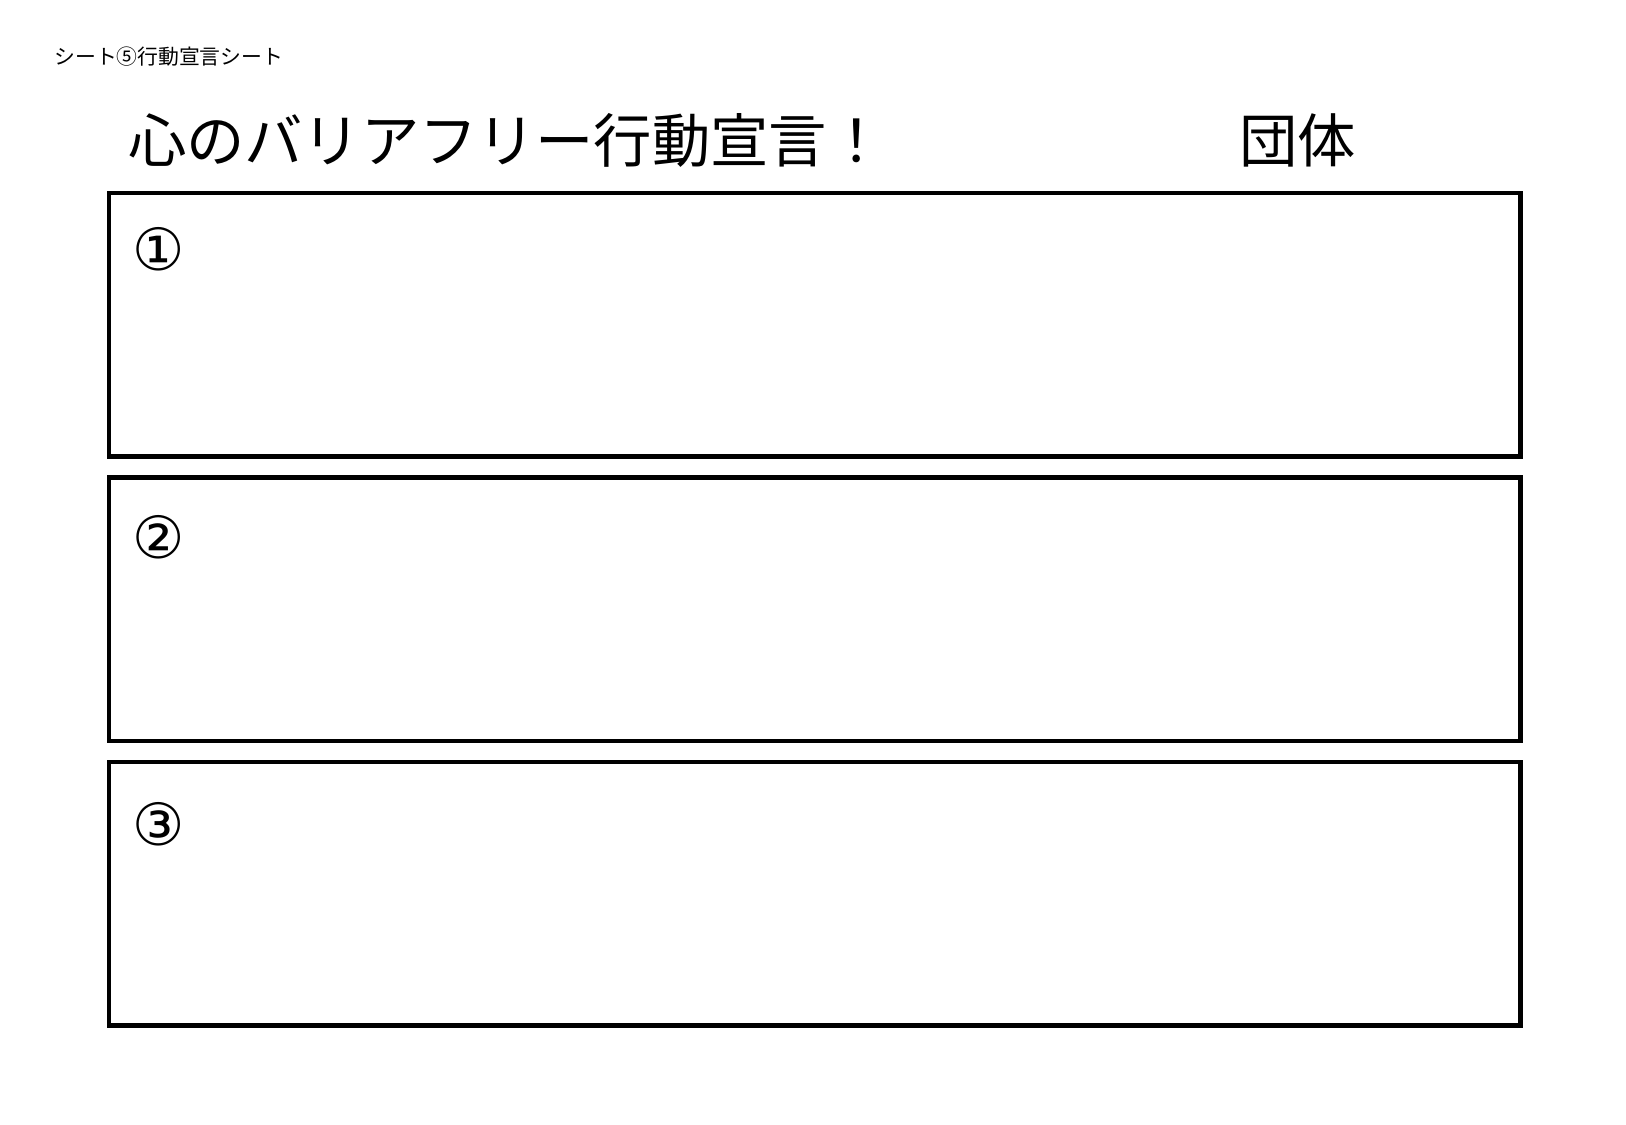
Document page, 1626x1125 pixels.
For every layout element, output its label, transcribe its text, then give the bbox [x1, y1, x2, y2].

text_box 心のバリアフリー行動宣言！ [113, 96, 901, 181]
text_box ③ [118, 779, 201, 865]
text_box ② [118, 493, 201, 578]
text_box [108, 476, 1521, 742]
text_box シート⑤行動宣言シート [39, 36, 298, 77]
text_box [108, 192, 1521, 458]
text_box [108, 761, 1521, 1027]
text_box ① [118, 204, 201, 290]
text_box 団体 [1224, 96, 1371, 181]
